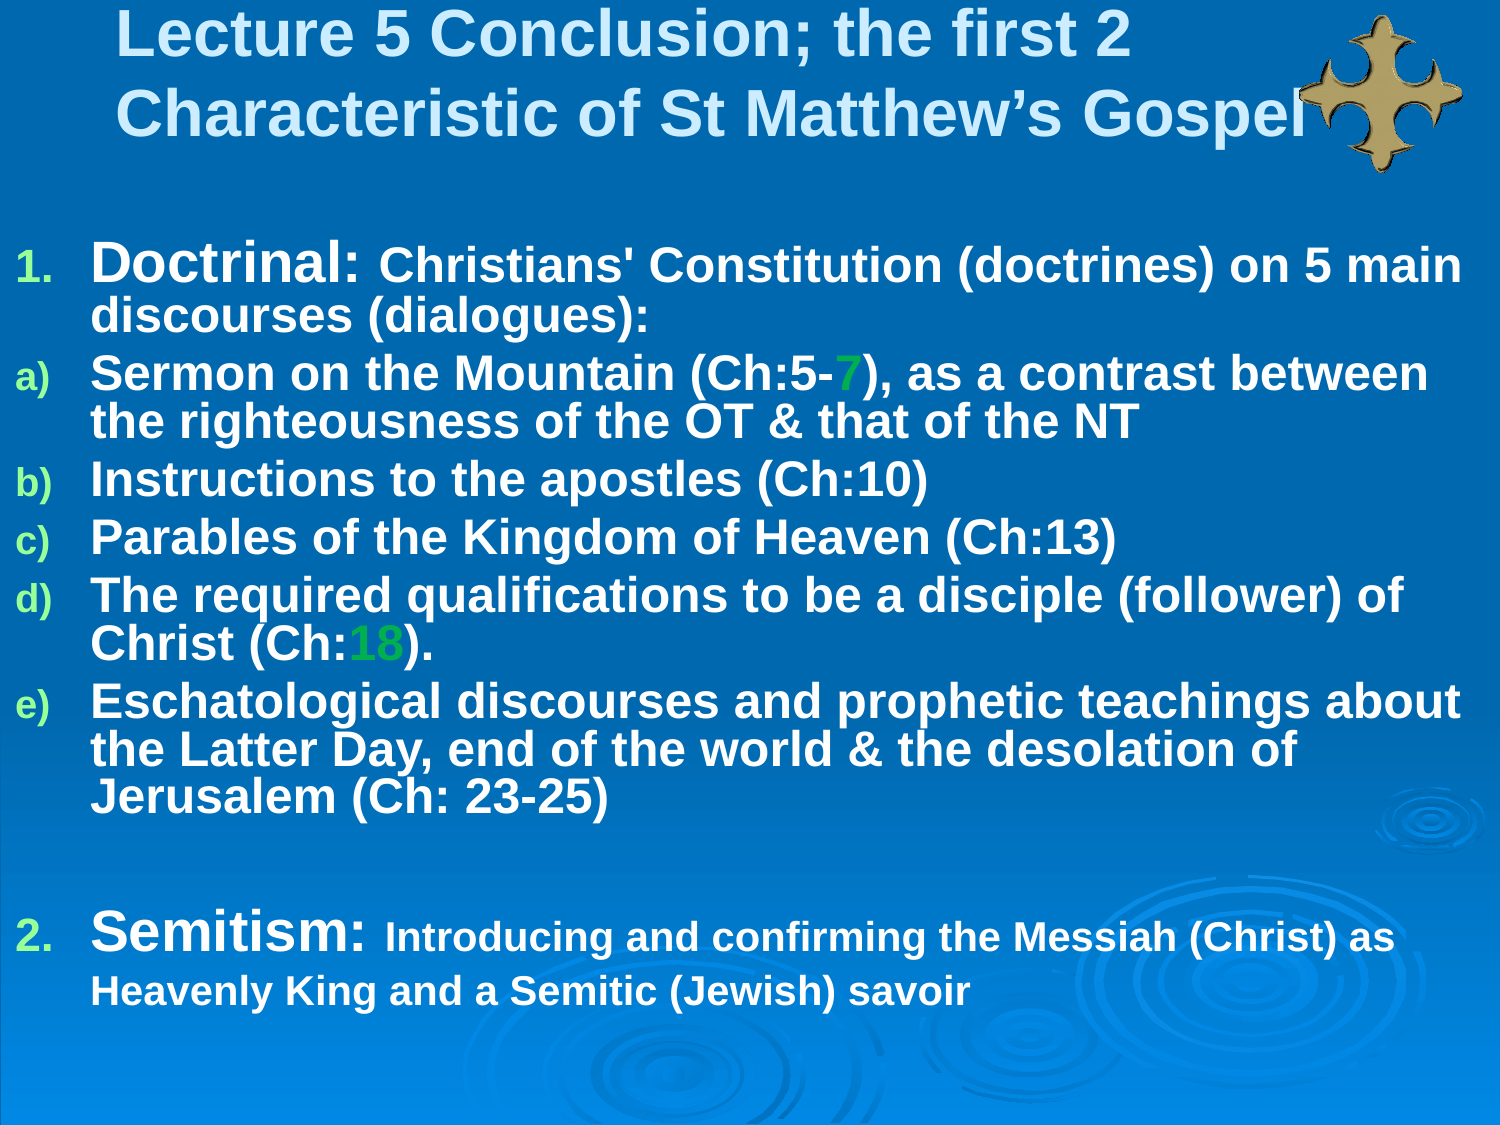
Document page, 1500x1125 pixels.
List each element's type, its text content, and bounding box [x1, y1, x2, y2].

picture [1293, 0, 1471, 188]
title Lecture 5 Conclusion; the first 2 Characteristic of St Matthew’s Gospel [0, 0, 1290, 148]
list Doctrinal: Christians' Constitution (doctrines) on 5 main discourses (dialogues): Sermon on the Mountain (Ch:5-7), as a contrast between the righteousness of the OT & that of the NT Instructions to the apostles (Ch:10) Parables of the Kingdom of Heaven (Ch:13) The required qualifications to be a disciple (follower) of Christ (Ch:18). Eschatological discourses and prophetic teachings about the Latter Day, end of the world & the desolation of Jerusalem (Ch: 23-25) Semitism: Introducing and confirming the Messiah (Christ) as Heavenly King and a Semitic (Jewish) savoir [0, 148, 1500, 1125]
